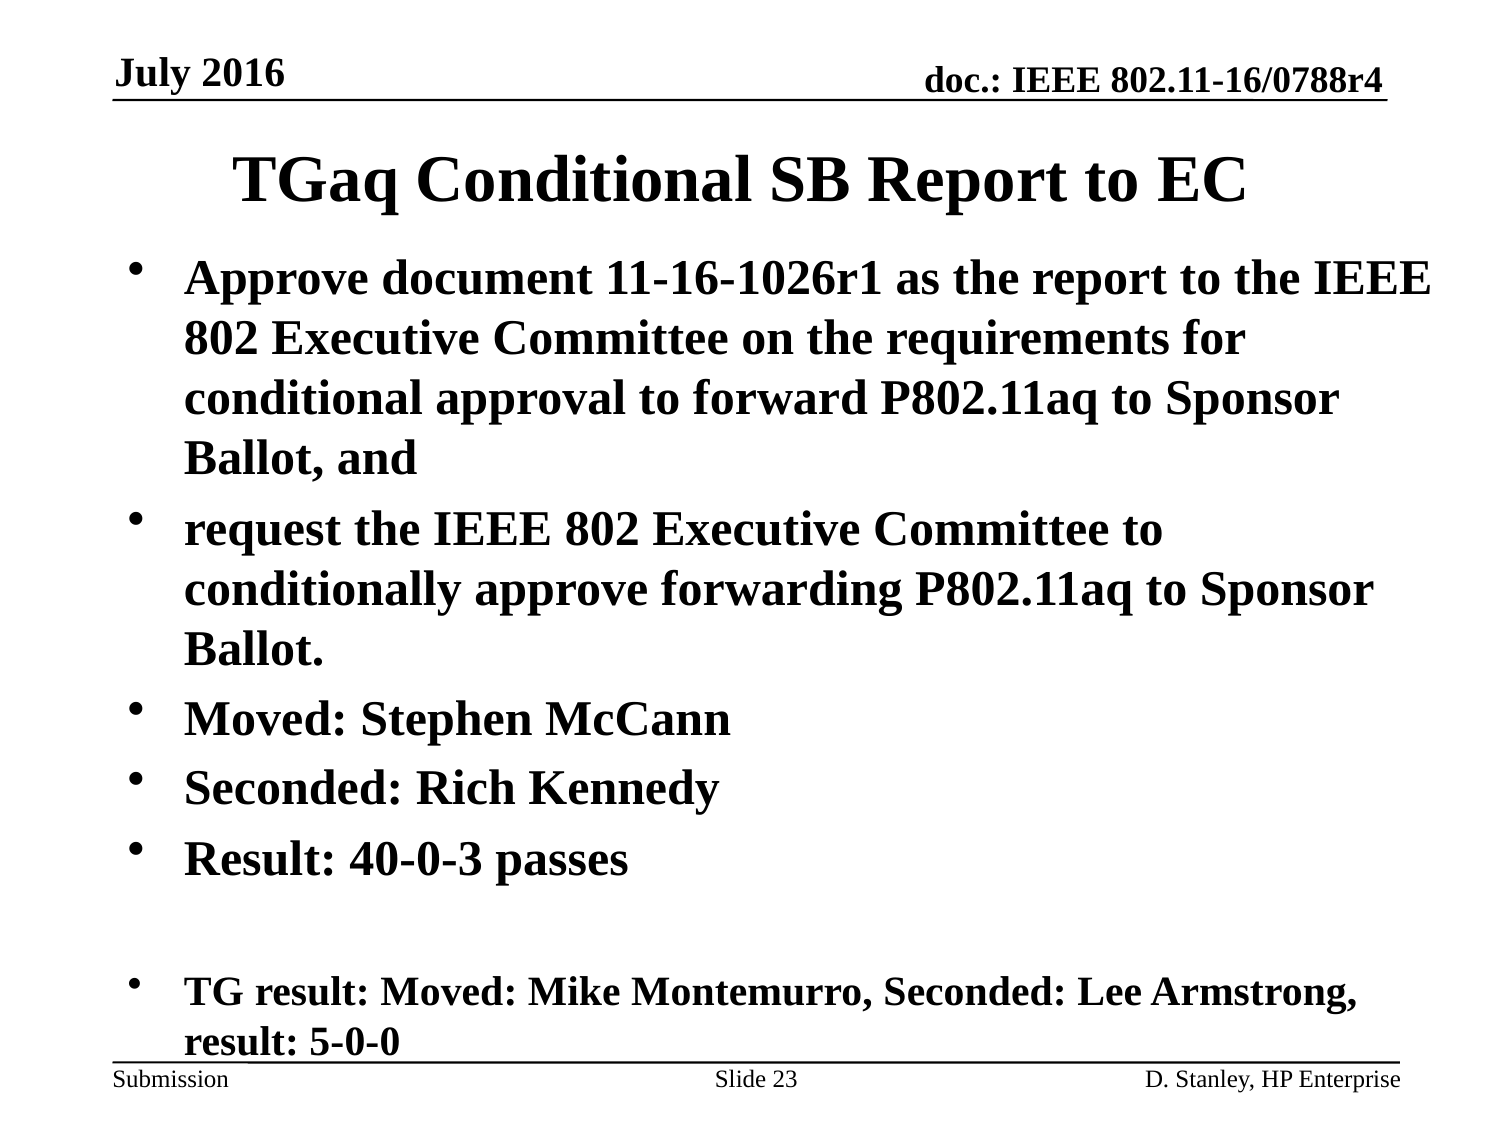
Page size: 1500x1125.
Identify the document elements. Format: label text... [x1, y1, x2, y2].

slide_number Slide 23 [712, 1061, 800, 1093]
footer D. Stanley, HP Enterprise [878, 1061, 1402, 1093]
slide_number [114, 49, 423, 95]
list Approve document 11-16-1026r1 as the report to the IEEE 802 Executive Committee on the requirements for conditional approval to forward P802.11aq to Sponsor Ballot, and request the IEEE 802 Executive Committee to conditionally approve forwarding P802.11aq to Sponsor Ballot. Moved: Stephen McCann Seconded: Rich Kennedy Result: 40-0-3 passes TG result: Moved: Mike Montemurro, Seconded: Lee Armstrong, result: 5-0-0 [112, 237, 1463, 1000]
title TGaq Conditional SB Report to EC [112, 87, 1388, 237]
